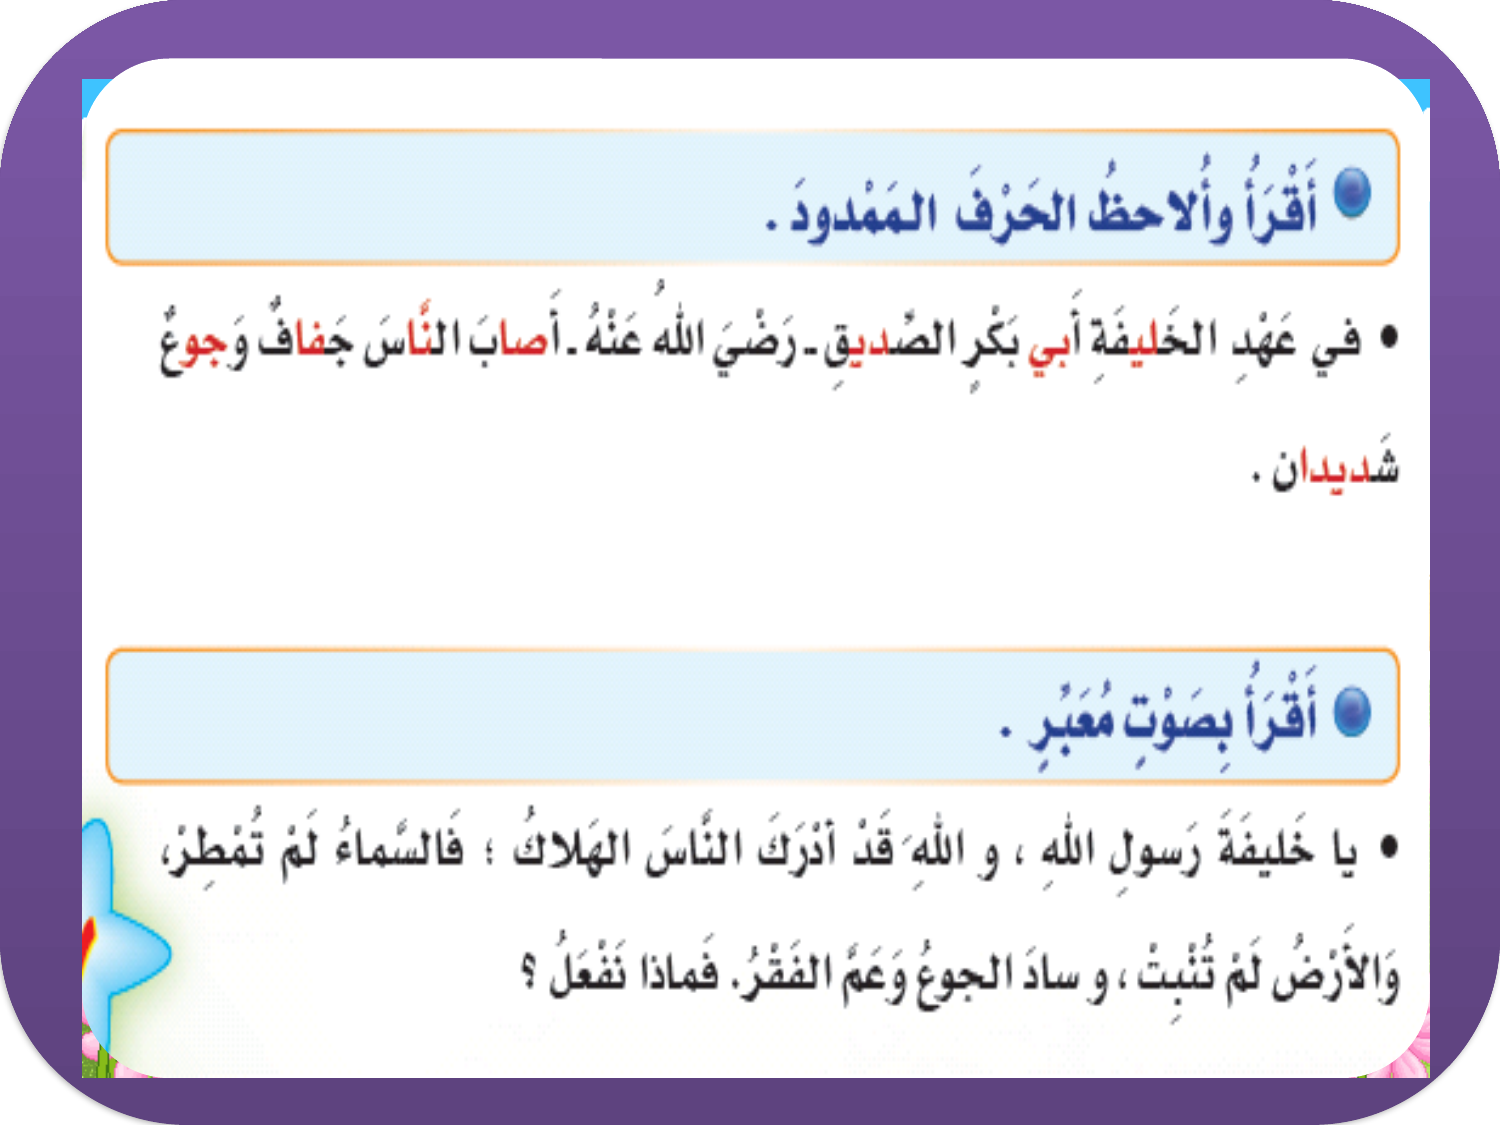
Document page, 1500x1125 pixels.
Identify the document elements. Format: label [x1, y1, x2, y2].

picture [81, 58, 1430, 1079]
text_box [0, 0, 1500, 1125]
